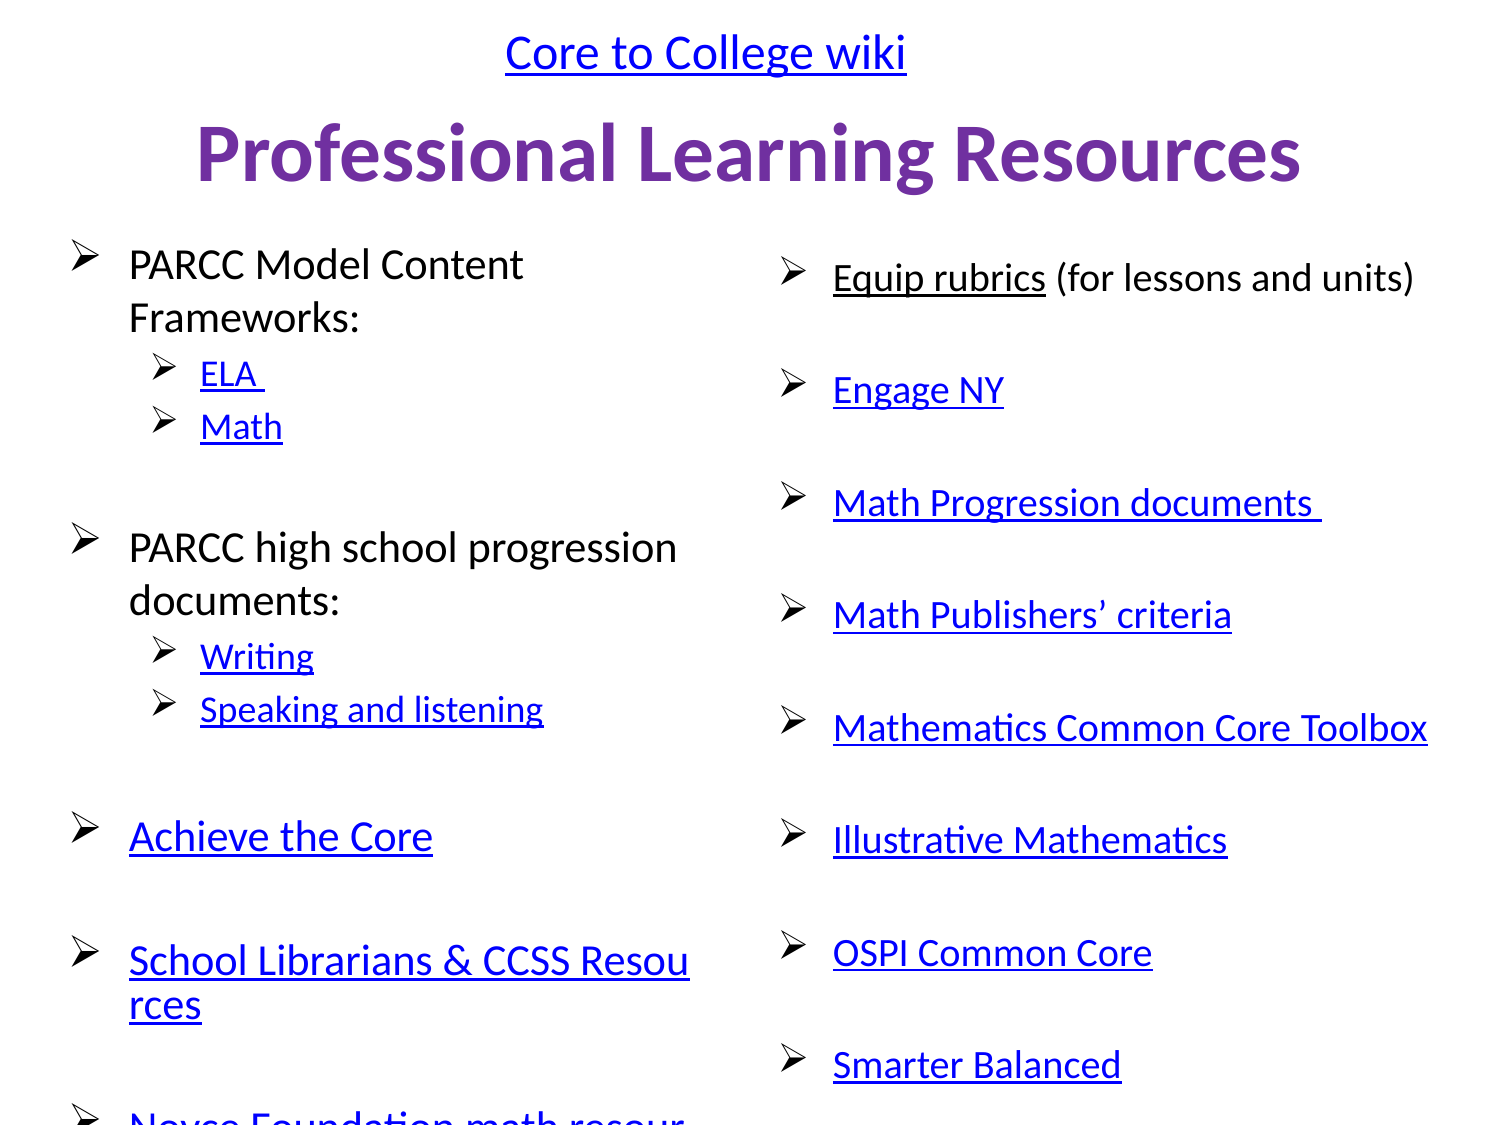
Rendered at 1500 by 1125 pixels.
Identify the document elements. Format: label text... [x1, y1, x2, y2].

text_box Core to College wiki [490, 12, 941, 87]
title Professional Learning Resources [75, 87, 1425, 208]
list PARCC Model Content Frameworks: ELA Math PARCC high school progression documents: Writing Speaking and listening Achieve the Core School Librarians & CCSS Resources Noyce Foundation math resources [52, 227, 716, 1125]
list Equip rubrics (for lessons and units) Engage NY Math Progression documents Math Publishers’ criteria Mathematics Common Core Toolbox Illustrative Mathematics OSPI Common Core Smarter Balanced [762, 187, 1450, 1125]
